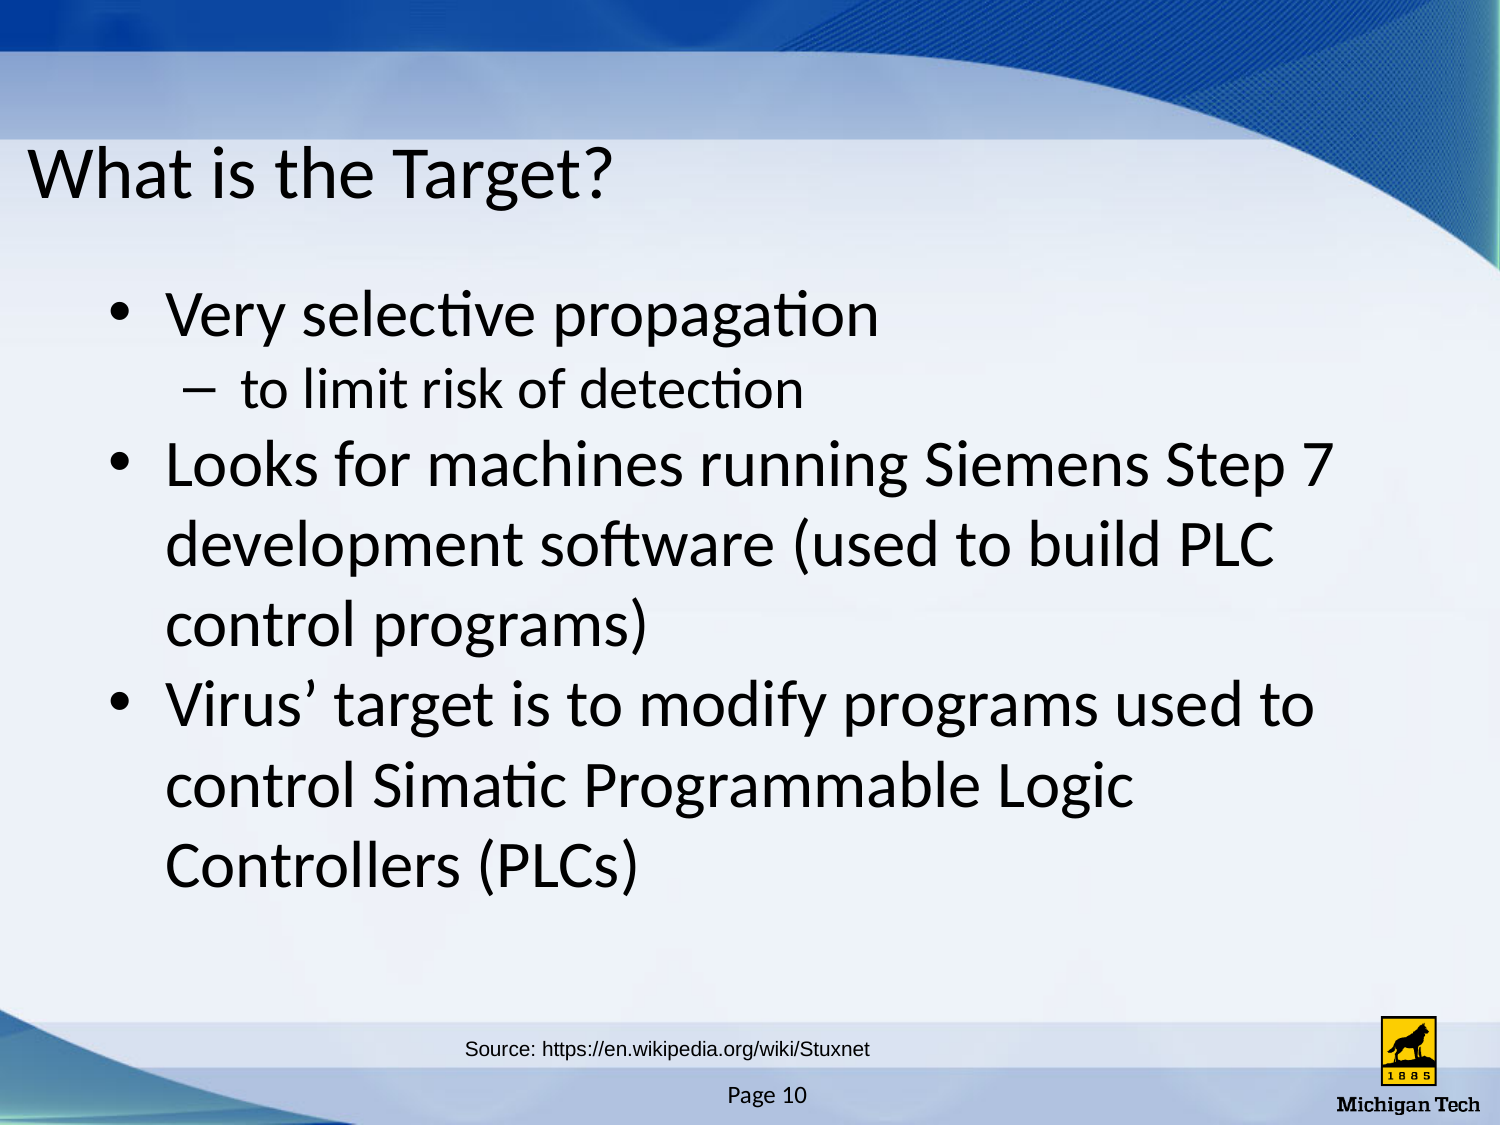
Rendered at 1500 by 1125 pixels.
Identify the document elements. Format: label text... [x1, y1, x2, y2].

picture [0, 0, 1500, 1125]
text_box Source: https://en.wikipedia.org/wiki/Stuxnet [449, 1030, 1209, 1069]
title What is the Target? [12, 75, 1263, 263]
list Very selective propagation to limit risk of detection Looks for machines running Siemens Step 7 development software (used to build PLC control programs) Virus’ target is to modify programs used to control Simatic Programmable Logic Controllers (PLCs) [75, 262, 1425, 1063]
